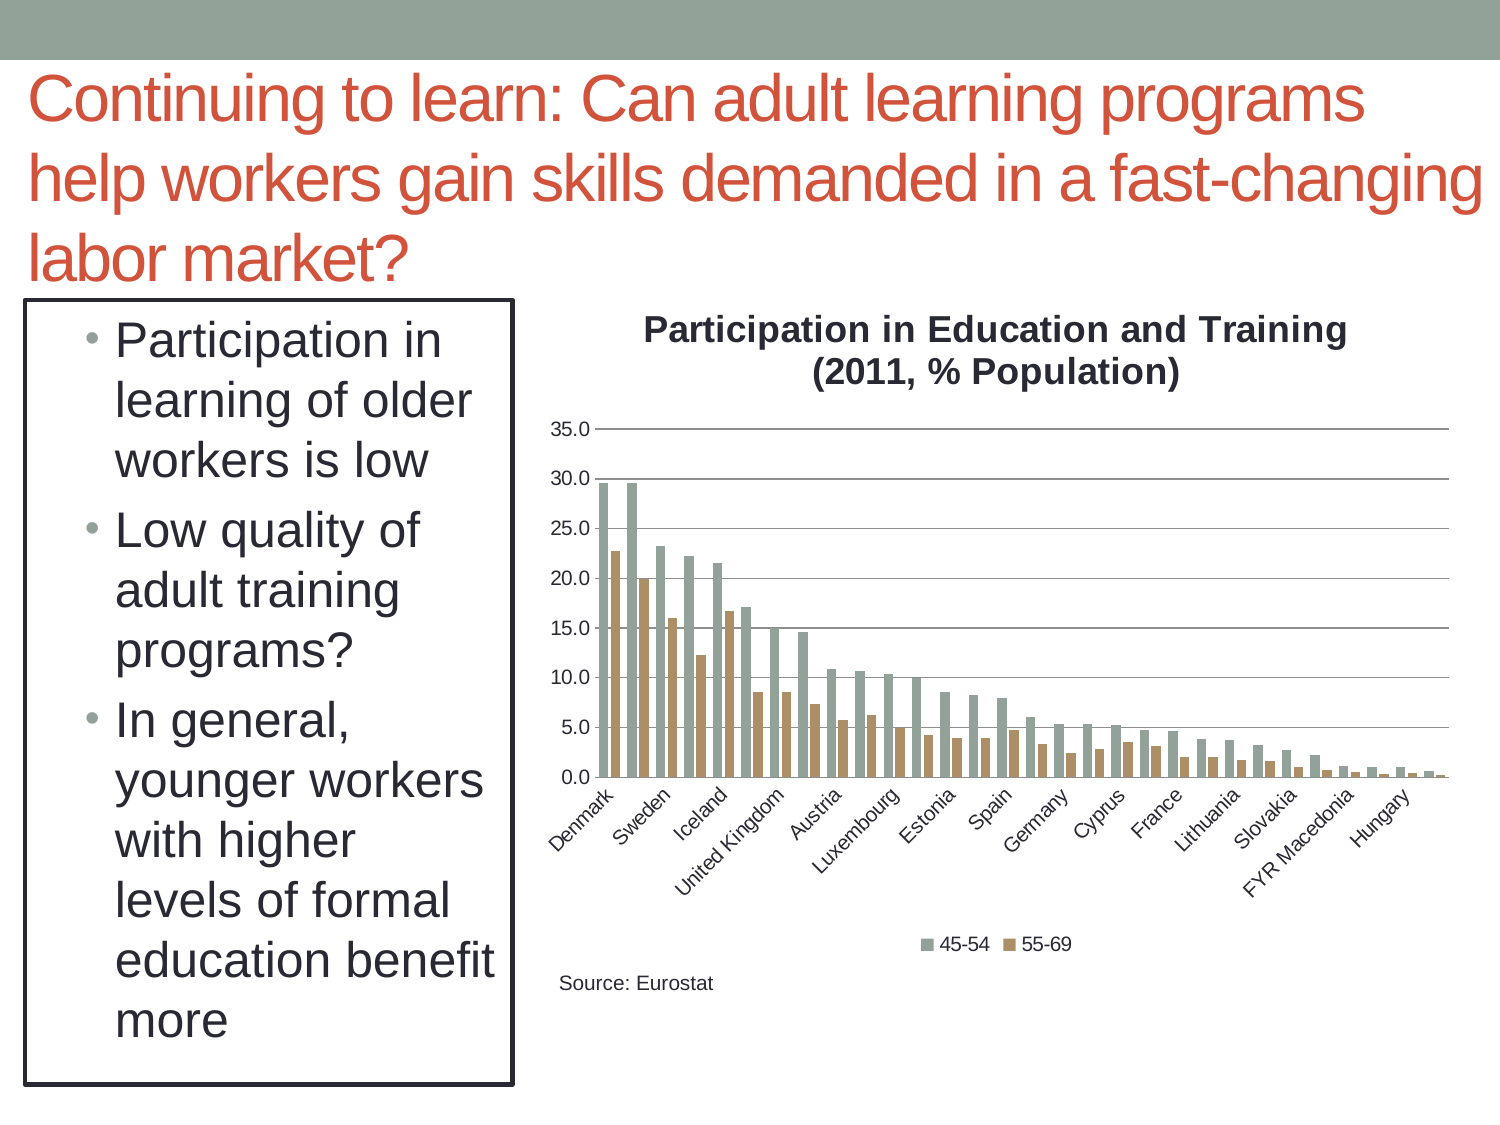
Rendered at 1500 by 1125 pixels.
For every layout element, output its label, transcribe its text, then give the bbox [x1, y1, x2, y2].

list Participation in learning of older workers is low Low quality of adult training programs? In general, younger workers with higher levels of formal education benefit more [23, 298, 515, 1087]
title Continuing to learn: Can adult learning programs help workers gain skills demanded in a fast-changing labor market? [12, 62, 1500, 288]
text_box Source: Eurostat [544, 971, 729, 1003]
chart [524, 274, 1469, 963]
